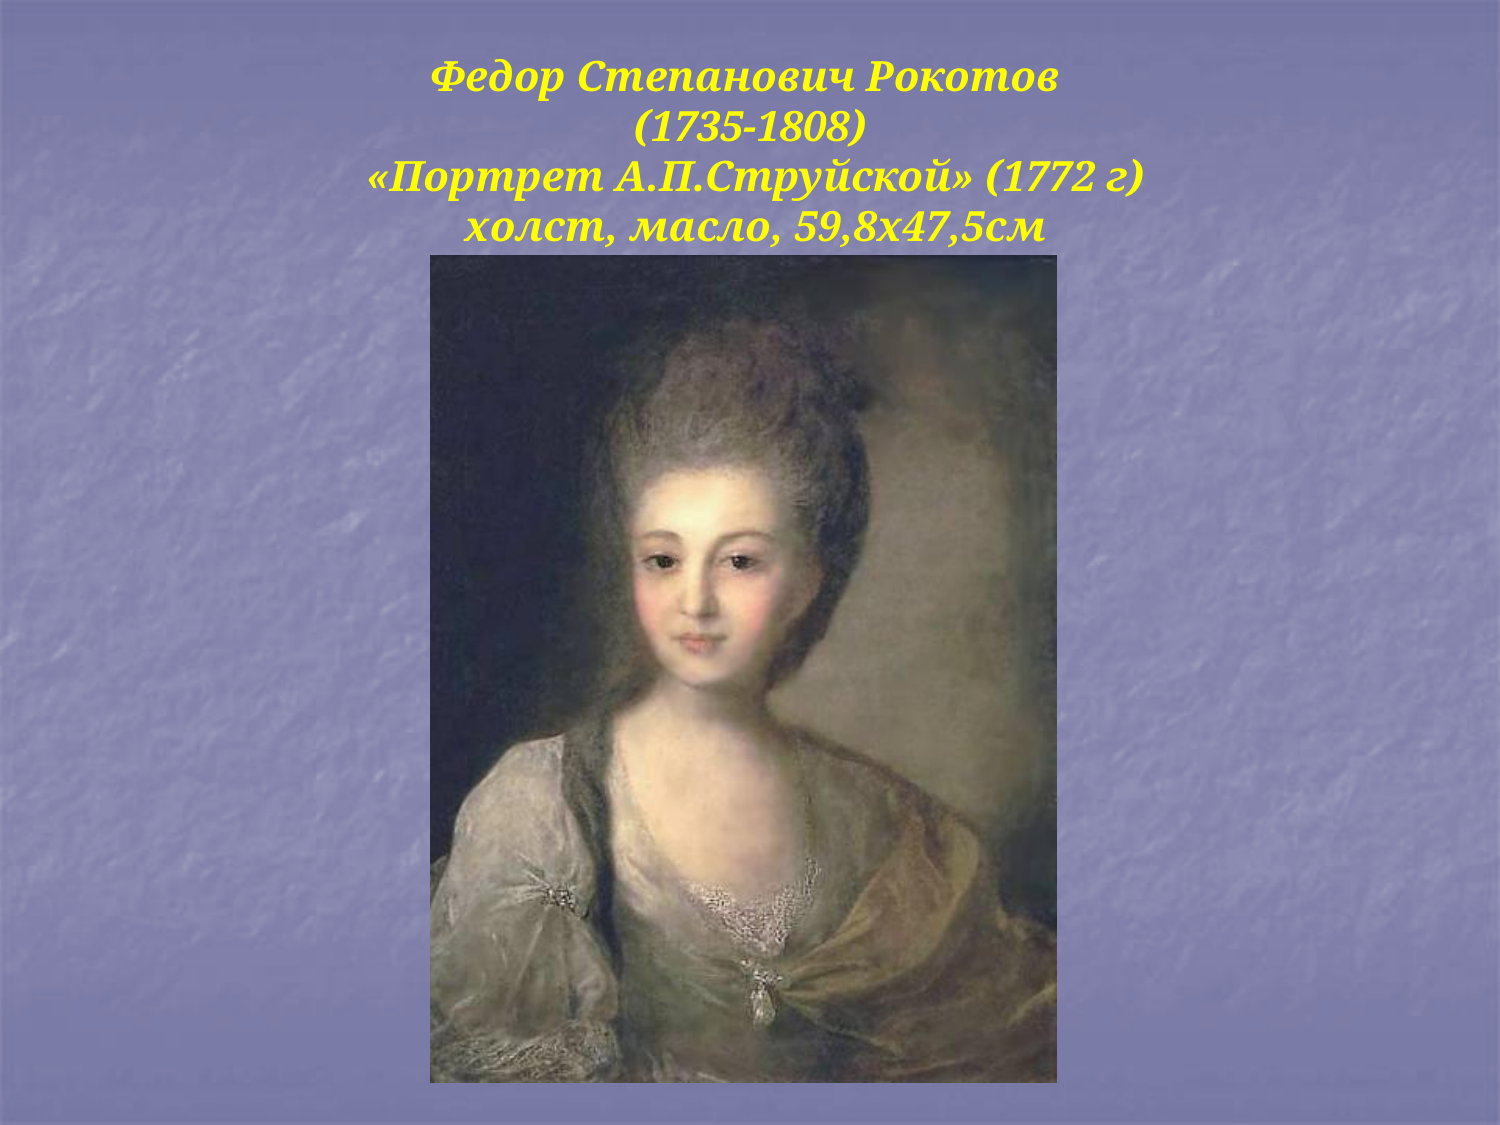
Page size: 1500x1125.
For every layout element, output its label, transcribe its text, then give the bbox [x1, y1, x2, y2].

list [430, 255, 1058, 1083]
title Федор Степанович Рокотов (1735-1808) «Портрет А.П.Струйской» (1772 г) холст, масло, 59,8х47,5cм [75, 62, 1425, 288]
